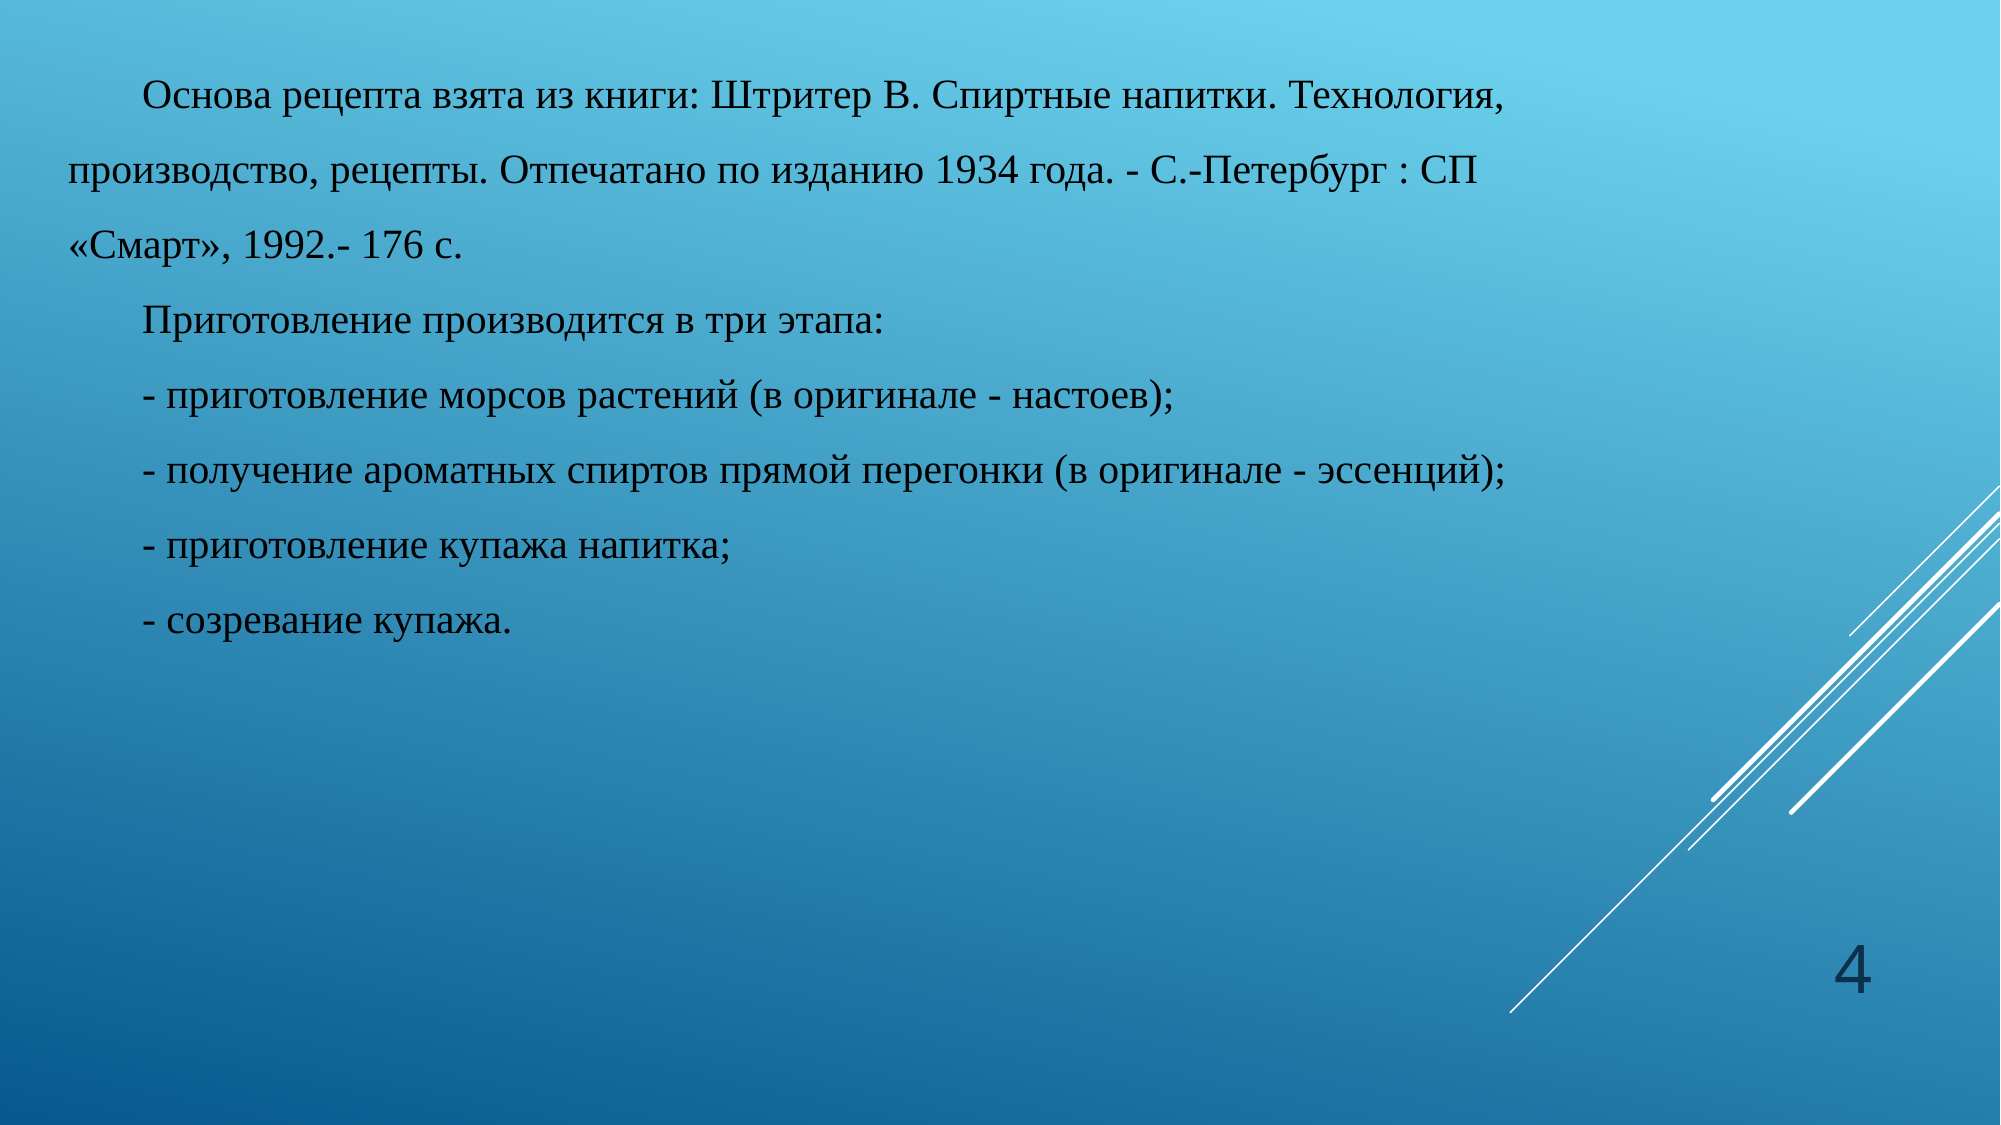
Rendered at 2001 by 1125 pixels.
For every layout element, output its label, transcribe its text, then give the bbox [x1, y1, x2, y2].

text_box Основа рецепта взята из книги: Штритер В. Спиртные напитки. Технология, производство, рецепты. Отпечатано по изданию 1934 года. - С.-Петербург : СП «Смарт», 1992.- 176 с. Приготовление производится в три этапа: - приготовление морсов растений (в оригинале - настоев); - получение ароматных спиртов прямой перегонки (в оригинале - эссенций); - приготовление купажа напитка; - созревание купажа. [53, 34, 1650, 649]
slide_number 4 [1700, 915, 1888, 1025]
